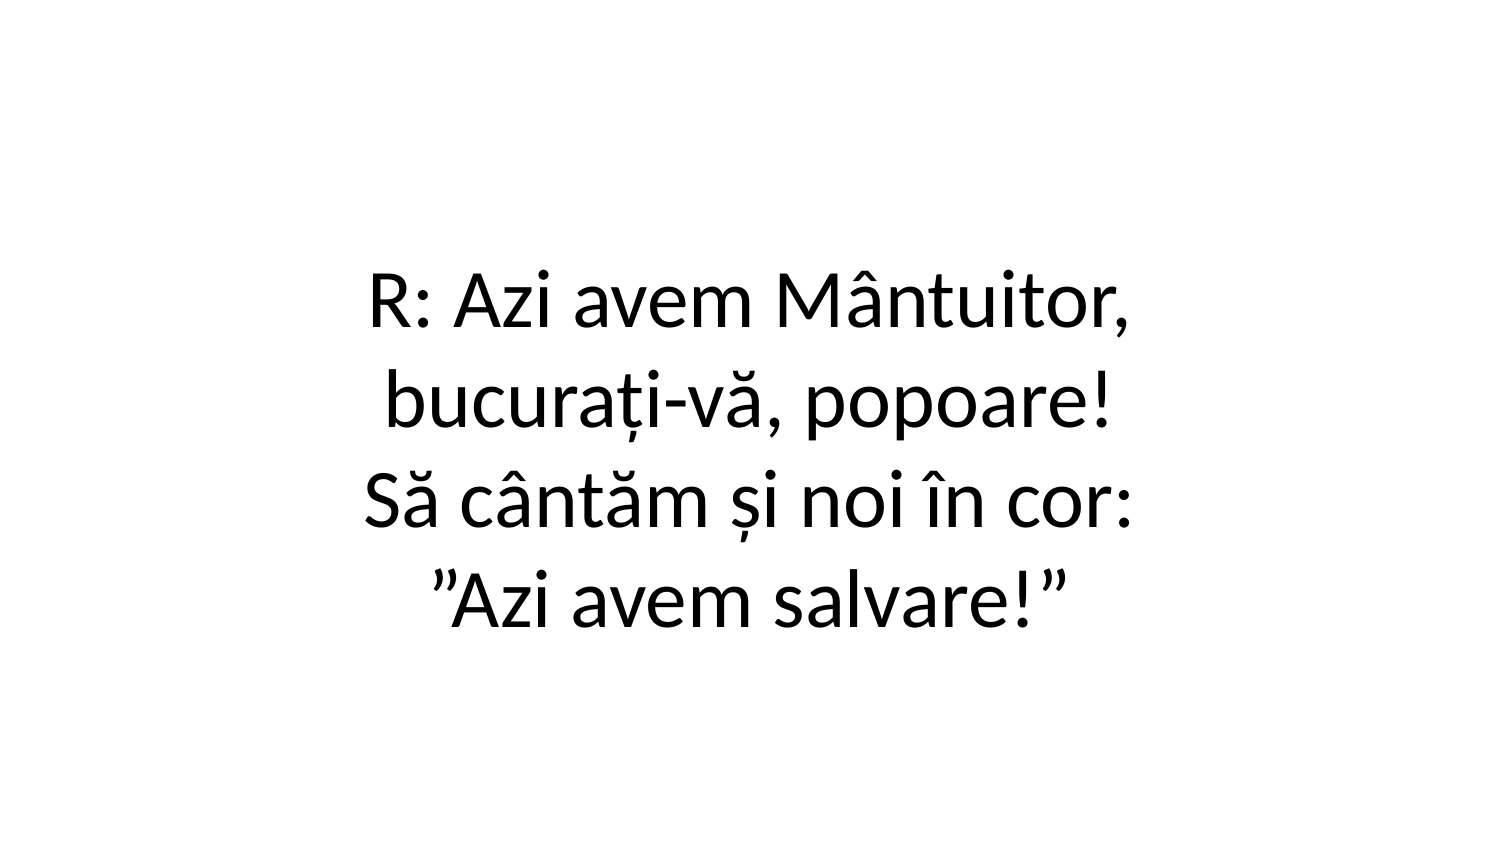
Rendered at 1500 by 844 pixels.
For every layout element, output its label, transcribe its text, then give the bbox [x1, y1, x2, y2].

text_box R: Azi avem Mântuitor, bucurați-vă, popoare! Să cântăm și noi în cor: ”Azi avem salvare!” [348, 192, 1152, 652]
